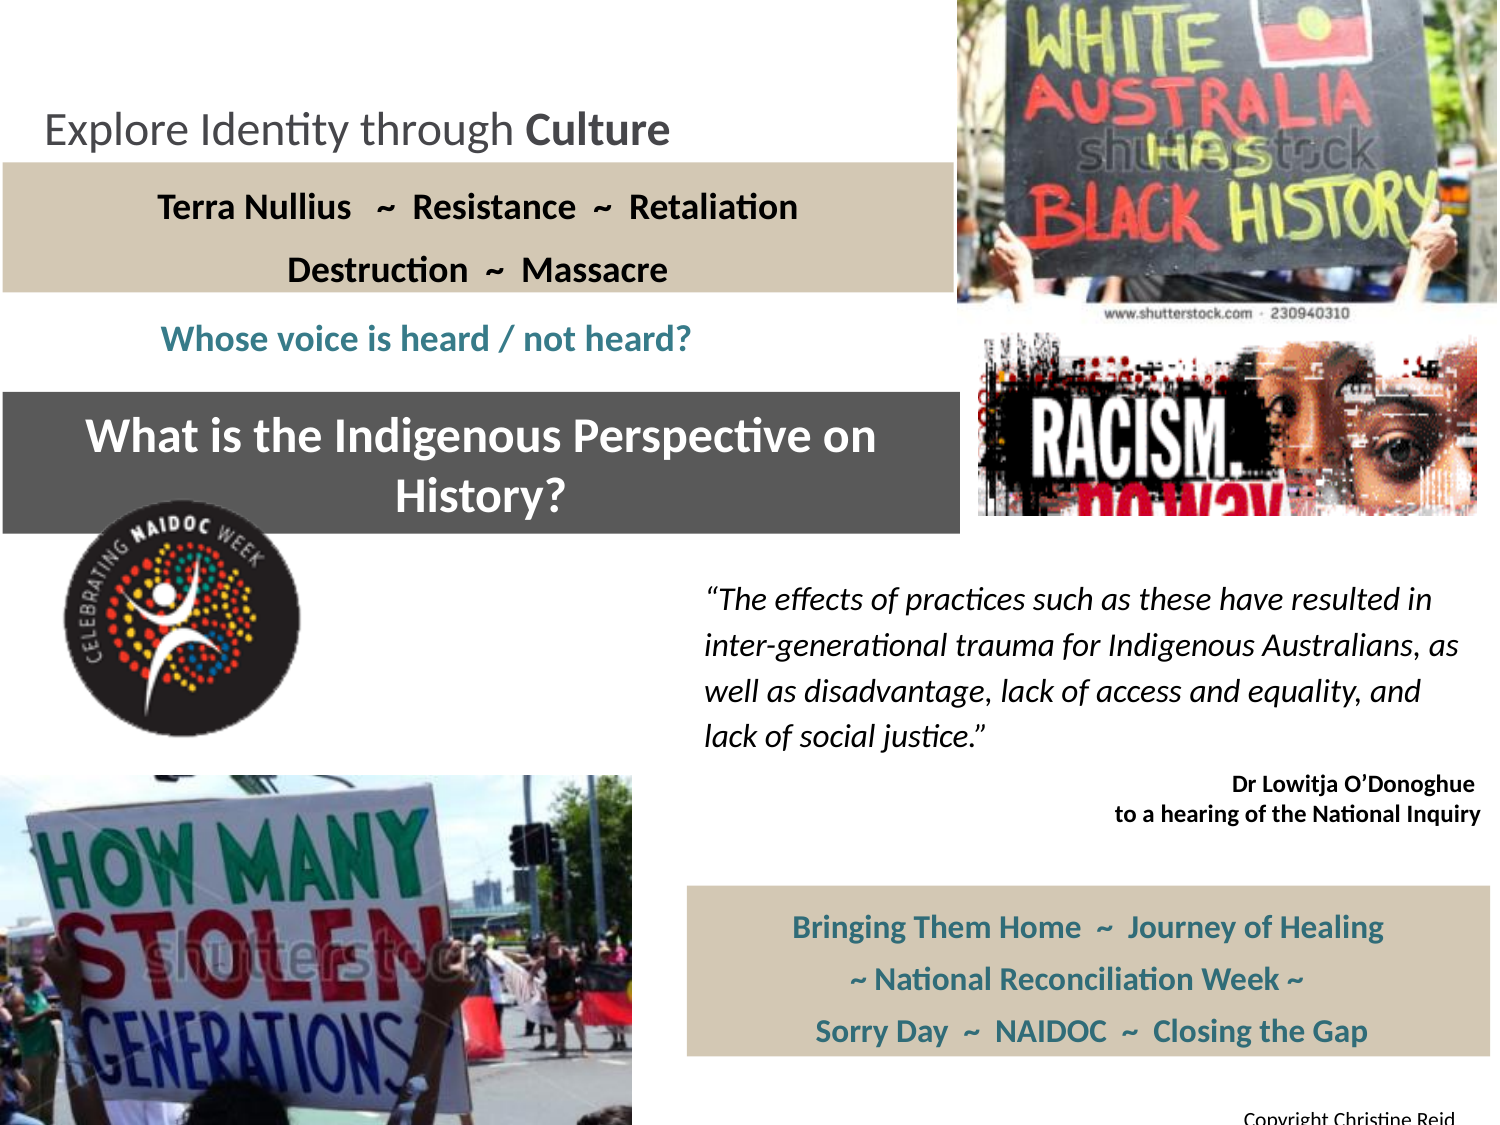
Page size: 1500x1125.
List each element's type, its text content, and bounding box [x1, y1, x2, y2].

text_box “The effects of practices such as these have resulted in inter-generational trauma for Indigenous Australians, as well as disadvantage, lack of access and equality, and lack of social justice.” Dr Lowitja O’Donoghue to a hearing of the National Inquiry [689, 563, 1497, 835]
title What is the Indigenous Perspective on History? [2, 391, 960, 534]
text_box Terra Nullius ~ Resistance ~ Retaliation Destruction ~ Massacre [2, 162, 952, 293]
text_box Copyright Christine Reid [1228, 1073, 1471, 1125]
picture [0, 488, 407, 747]
text_box Explore Identity through Culture [29, 90, 880, 162]
text_box Bringing Them Home ~ Journey of Healing ~ National Reconciliation Week ~ Sorry Day ~ NAIDOC ~ Closing the Gap [686, 885, 1491, 1057]
picture [0, 774, 632, 1125]
picture [957, 0, 1498, 517]
text_box Whose voice is heard / not heard? [48, 304, 805, 364]
